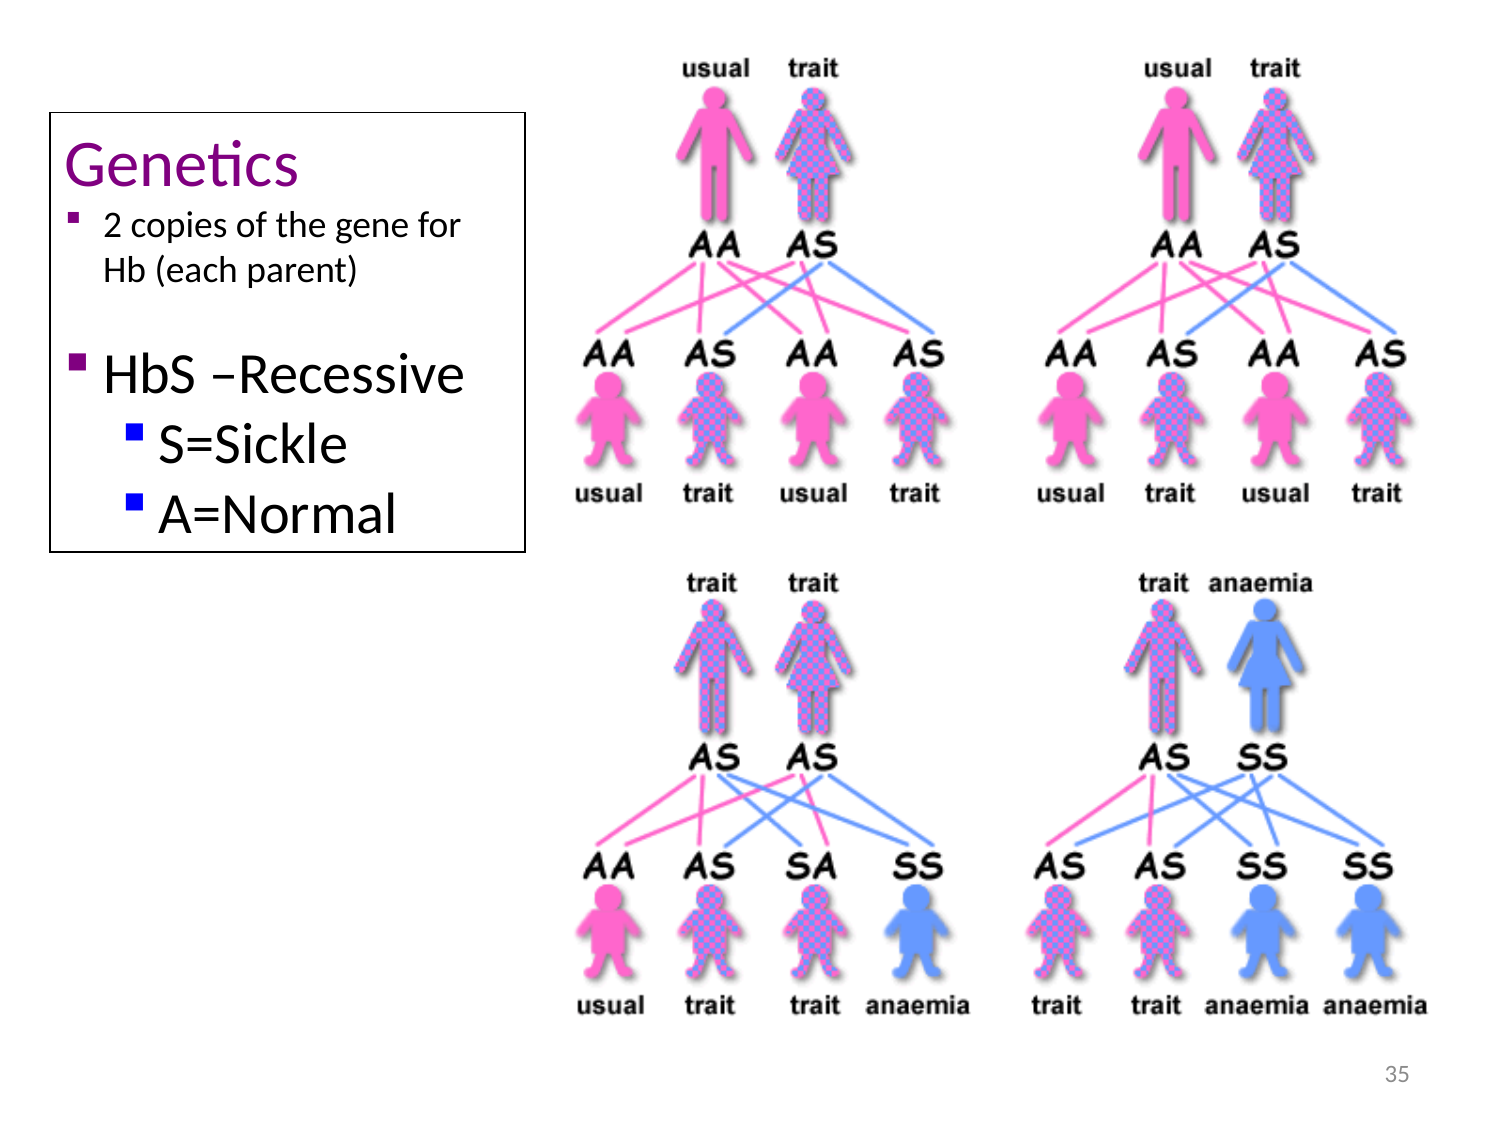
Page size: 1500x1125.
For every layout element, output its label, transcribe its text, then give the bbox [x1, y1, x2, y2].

picture [537, 49, 988, 538]
text_box Genetics 2 copies of the gene for Hb (each parent) HbS –Recessive S=Sickle A=Normal [50, 112, 525, 553]
picture [537, 562, 1438, 1051]
picture [999, 49, 1451, 538]
slide_number 35 [1074, 1060, 1425, 1103]
